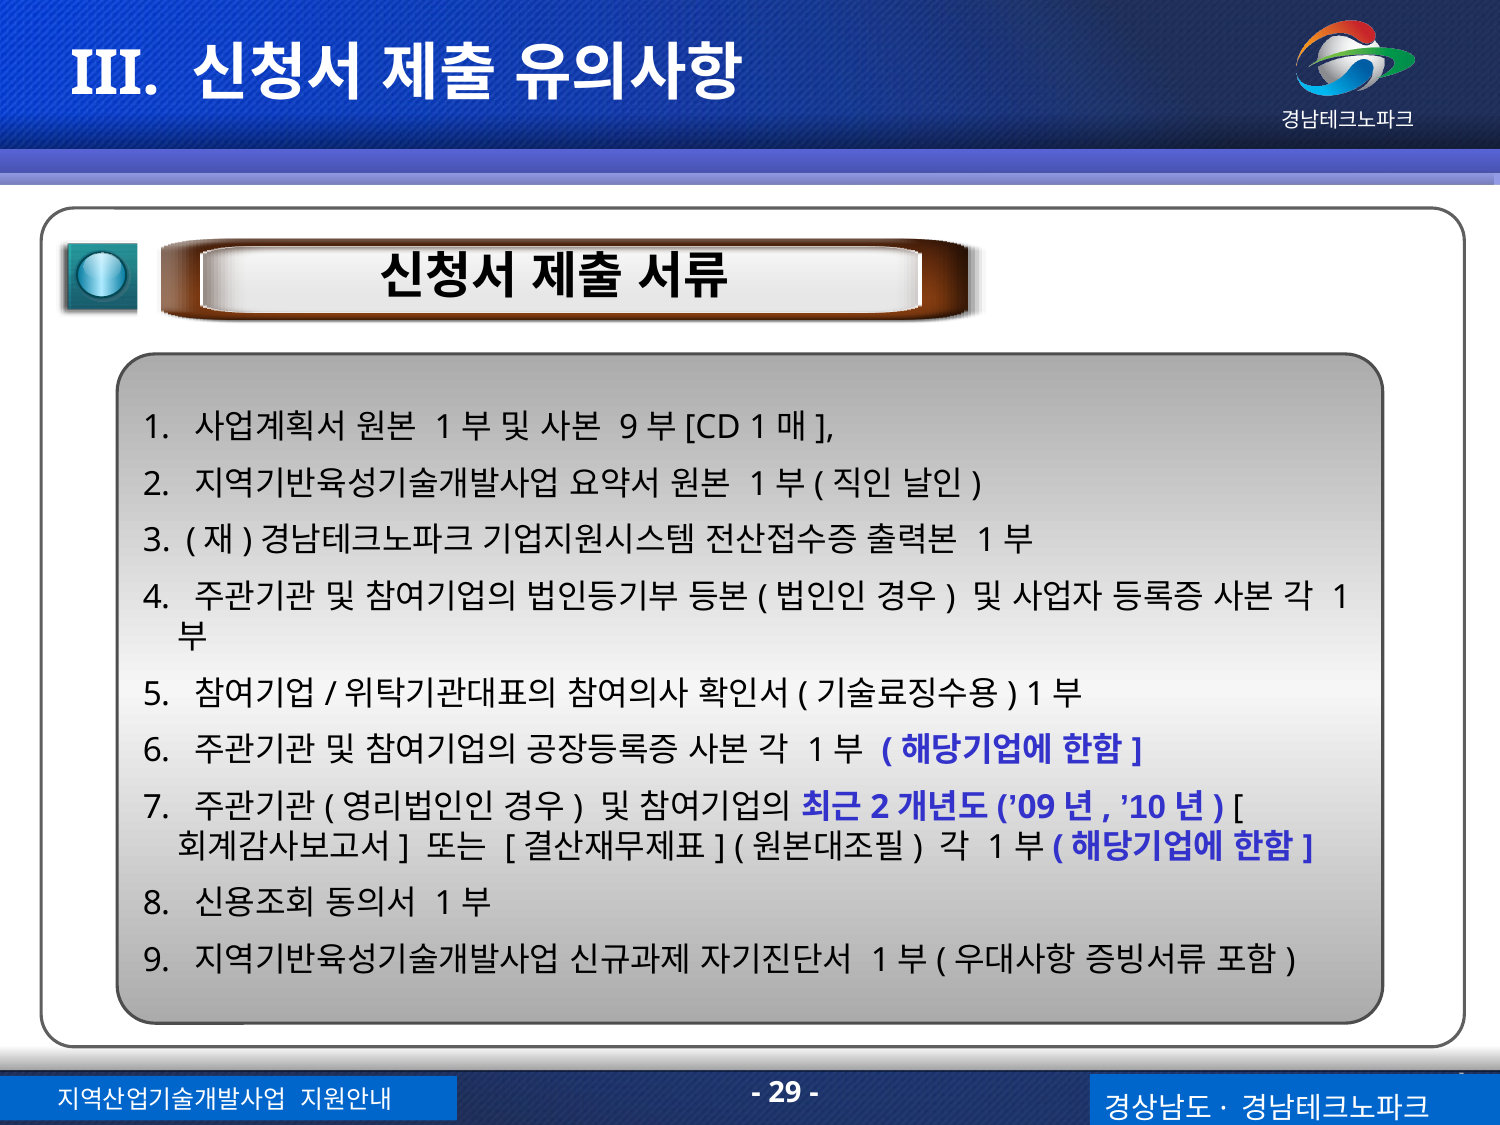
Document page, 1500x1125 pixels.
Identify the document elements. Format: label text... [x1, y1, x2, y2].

picture [0, 0, 1500, 148]
text_box 사업계획서 원본 1부 및 사본 9부[CD 1매], 지역기반육성기술개발사업 요약서 원본 1부(직인 날인) (재)경남테크노파크 기업지원시스템 전산접수증 출력본 1부 주관기관 및 참여기업의 법인등기부 등본(법인인 경우) 및 사업자 등록증 사본 각 1부 참여기업/위탁기관대표의 참여의사 확인서(기술료징수용) 1부 주관기관 및 참여기업의 공장등록증 사본 각 1부 (해당기업에 한함] 주관기관(영리법인인 경우) 및 참여기업의 최근2개년도(’09년, ’10년) [회계감사보고서] 또는 [결산재무제표] (원본대조필) 각 1부(해당기업에 한함] 신용조회 동의서 1부 지역기반육성기술개발사업 신규과제 자기진단서 1부(우대사항 증빙서류 포함) [117, 353, 1383, 1024]
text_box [52, 231, 999, 366]
text_box [549, 422, 1057, 471]
text_box [41, 207, 1465, 1047]
picture [0, 1071, 1500, 1125]
text_box III. 신청서 제출 유의사항 [55, 24, 1131, 115]
